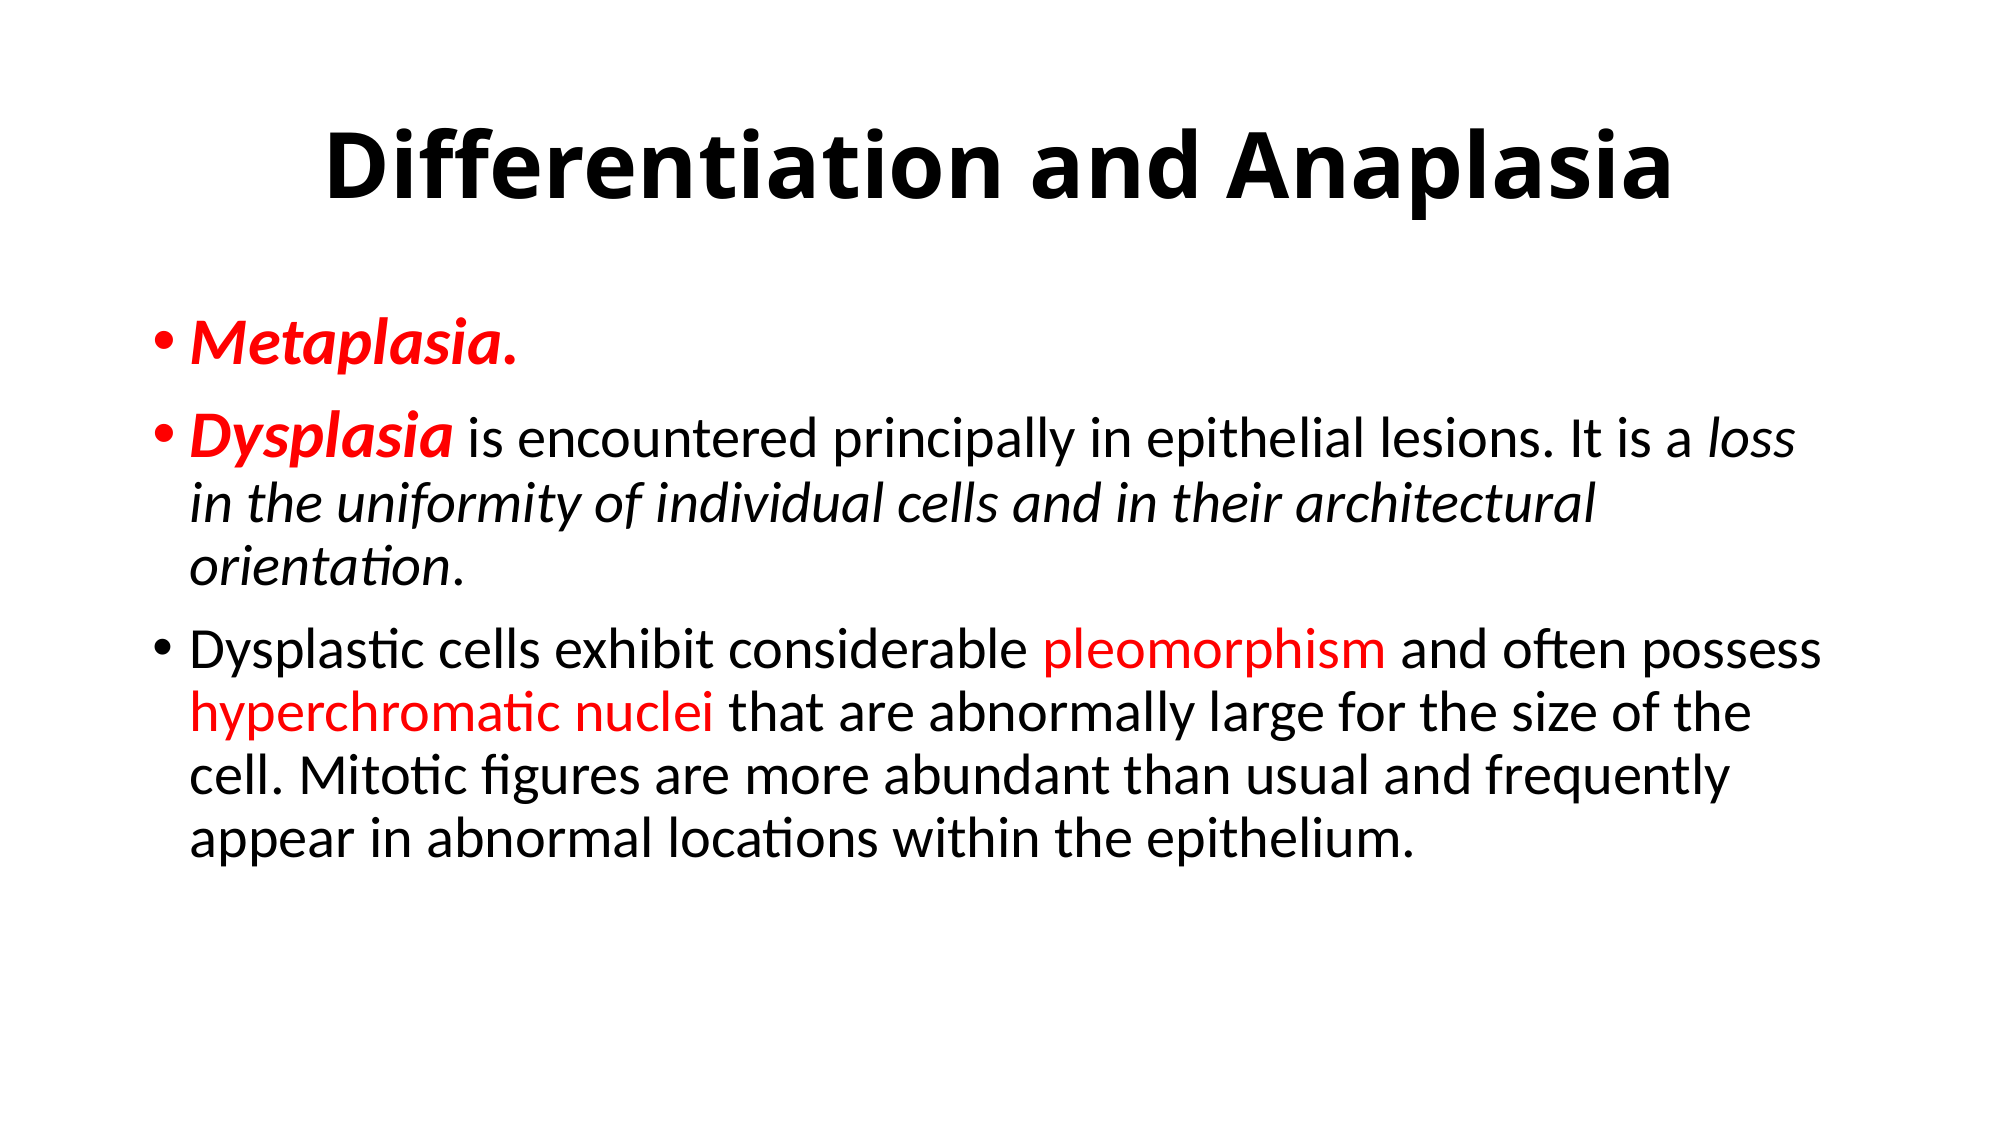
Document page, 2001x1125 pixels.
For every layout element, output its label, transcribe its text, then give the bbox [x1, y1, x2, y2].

title Differentiation and Anaplasia [137, 59, 1863, 278]
list Metaplasia. Dysplasia is encountered principally in epithelial lesions. It is a loss in the uniformity of individual cells and in their architectural orientation. Dysplastic cells exhibit considerable pleomorphism and often possess hyperchromatic nuclei that are abnormally large for the size of the cell. Mitotic figures are more abundant than usual and frequently appear in abnormal locations within the epithelium. [137, 299, 1863, 1014]
